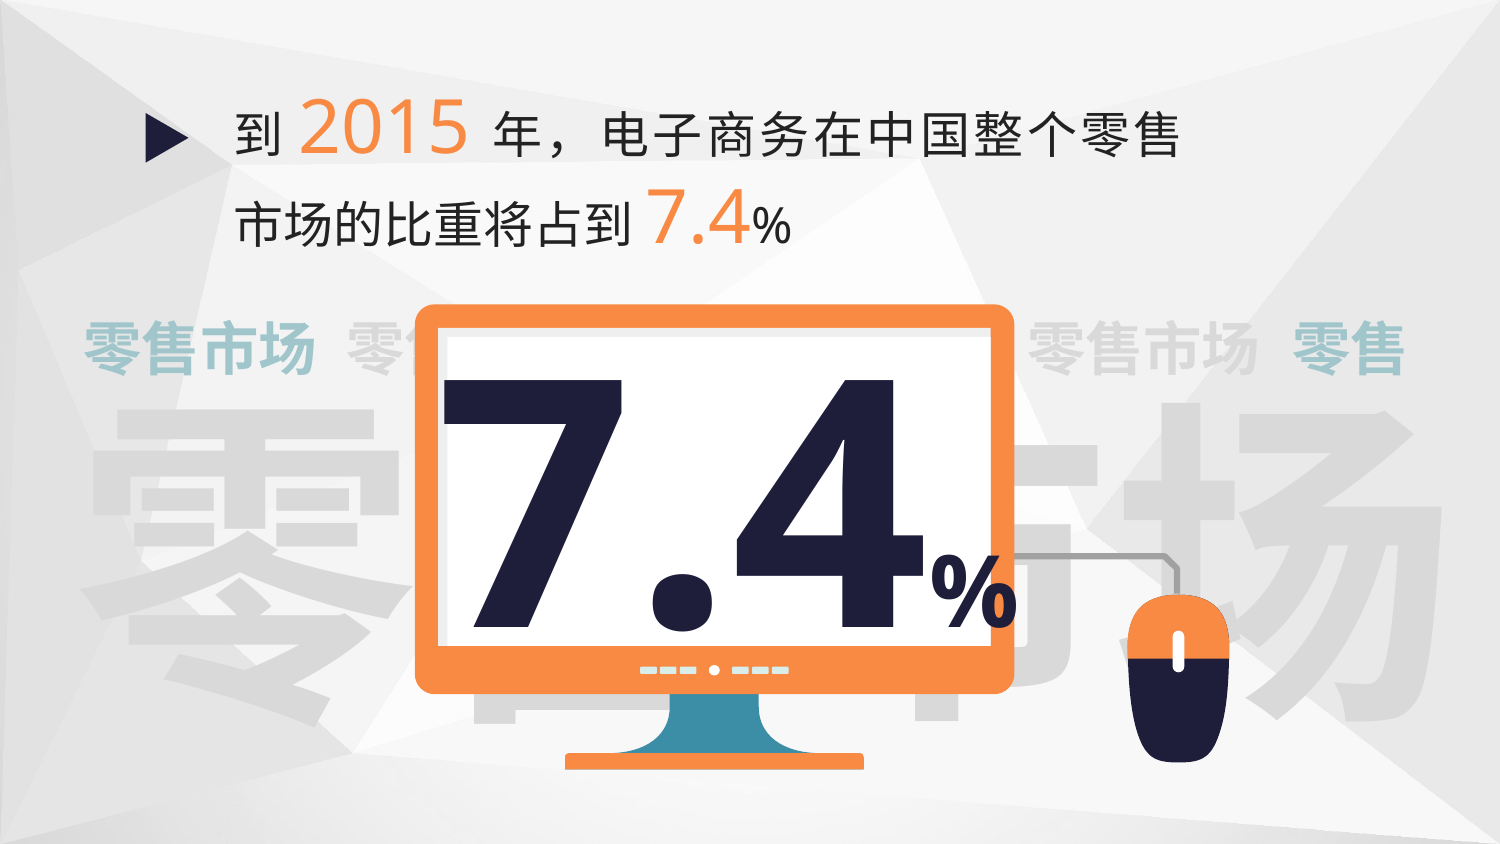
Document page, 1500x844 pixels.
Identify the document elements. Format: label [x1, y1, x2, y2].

text_box [414, 274, 1230, 770]
picture [0, 0, 1500, 844]
text_box [66, 304, 409, 392]
text_box [1234, 304, 1426, 392]
